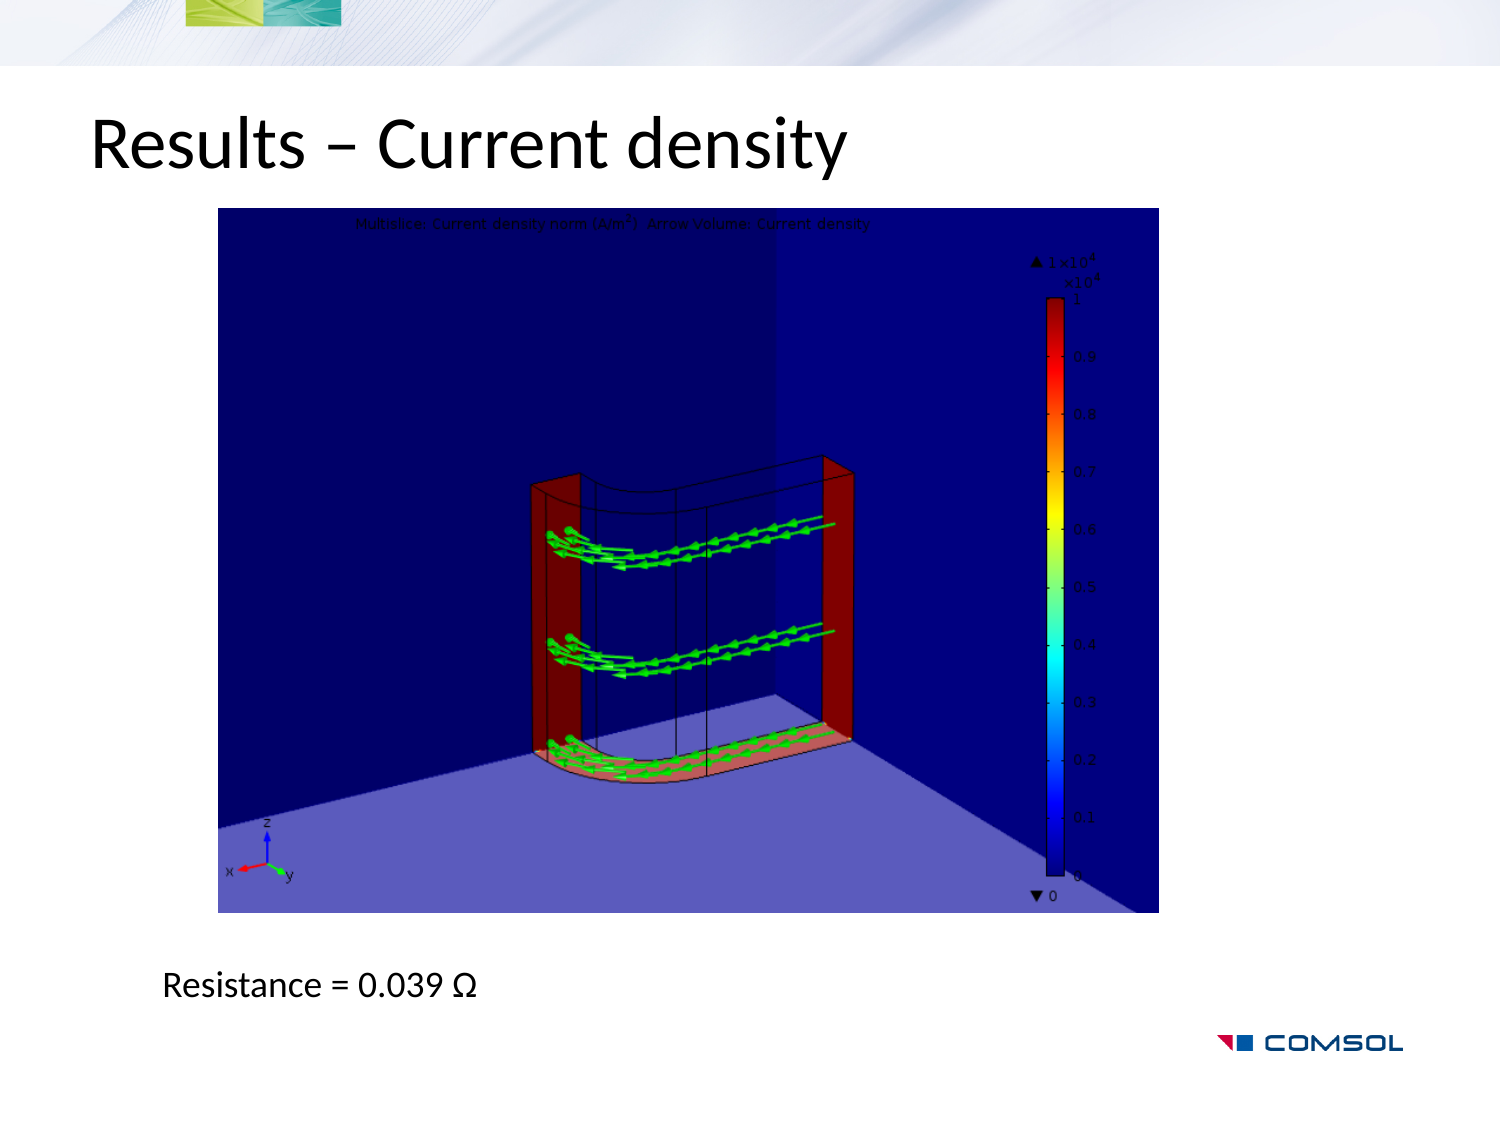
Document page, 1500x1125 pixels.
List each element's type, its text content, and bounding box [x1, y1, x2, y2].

picture [0, 0, 1500, 1125]
title Results – Current density [75, 45, 1425, 233]
text_box Resistance = 0.039 Ω [147, 952, 727, 1012]
